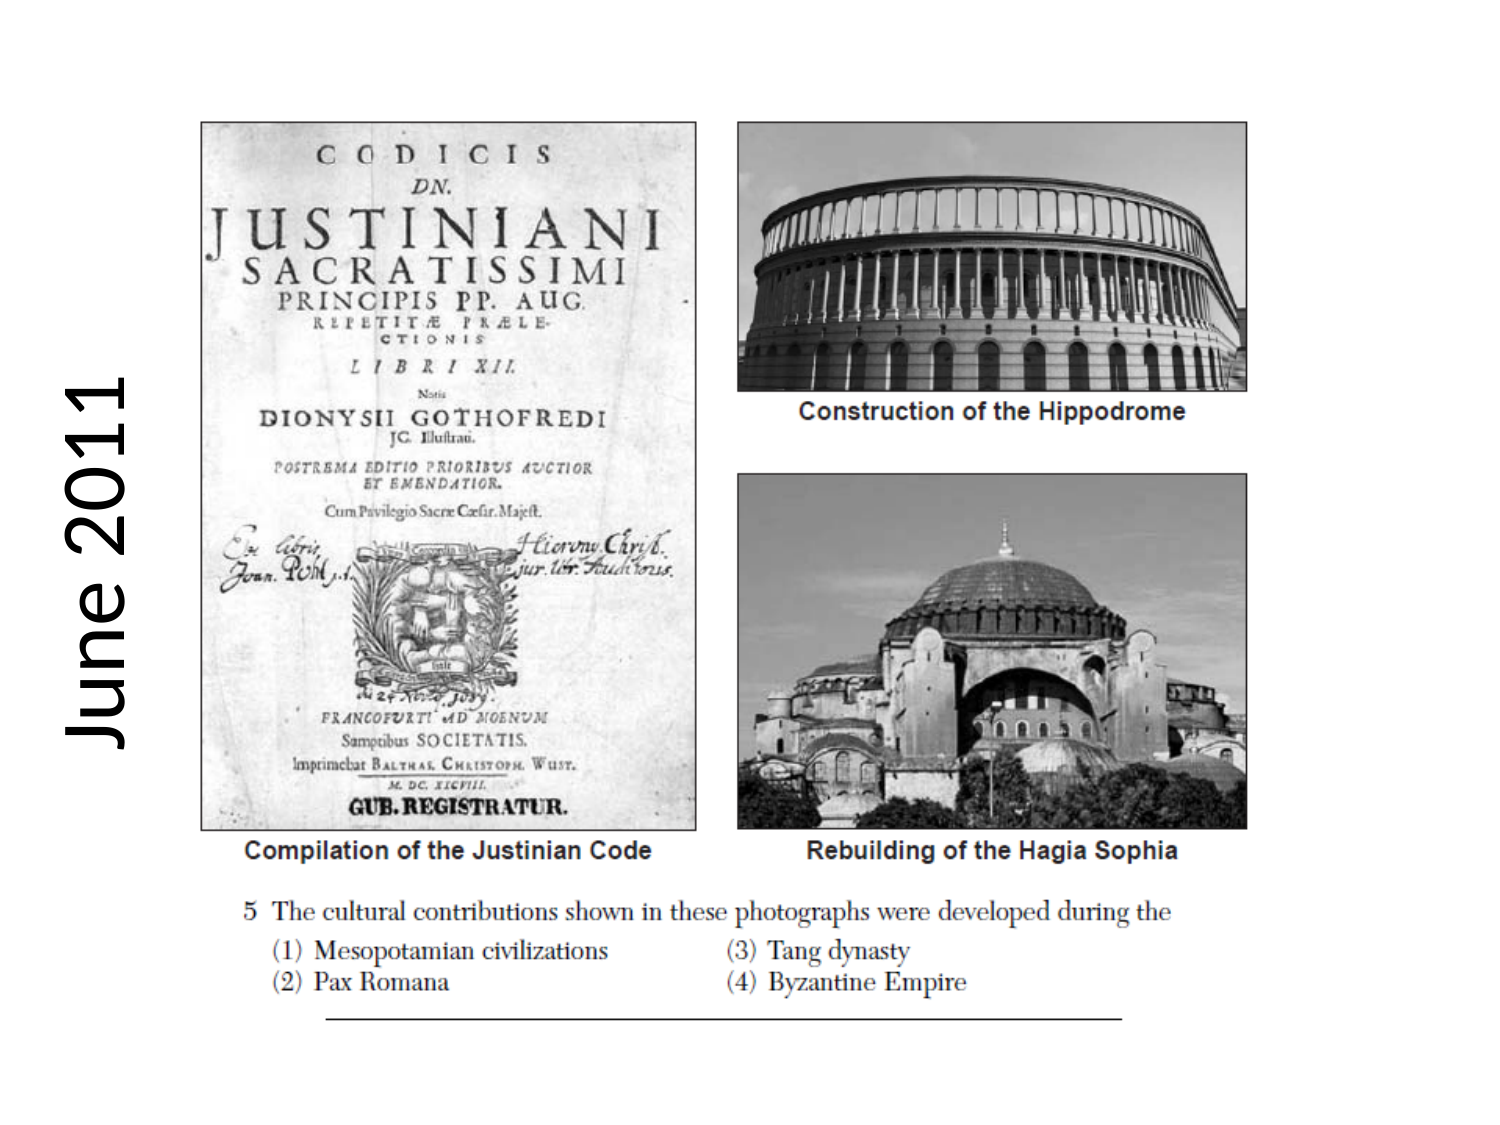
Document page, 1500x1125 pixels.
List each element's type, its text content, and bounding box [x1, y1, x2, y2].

picture [157, 102, 1343, 1023]
title June 2011 [0, 0, 182, 1125]
